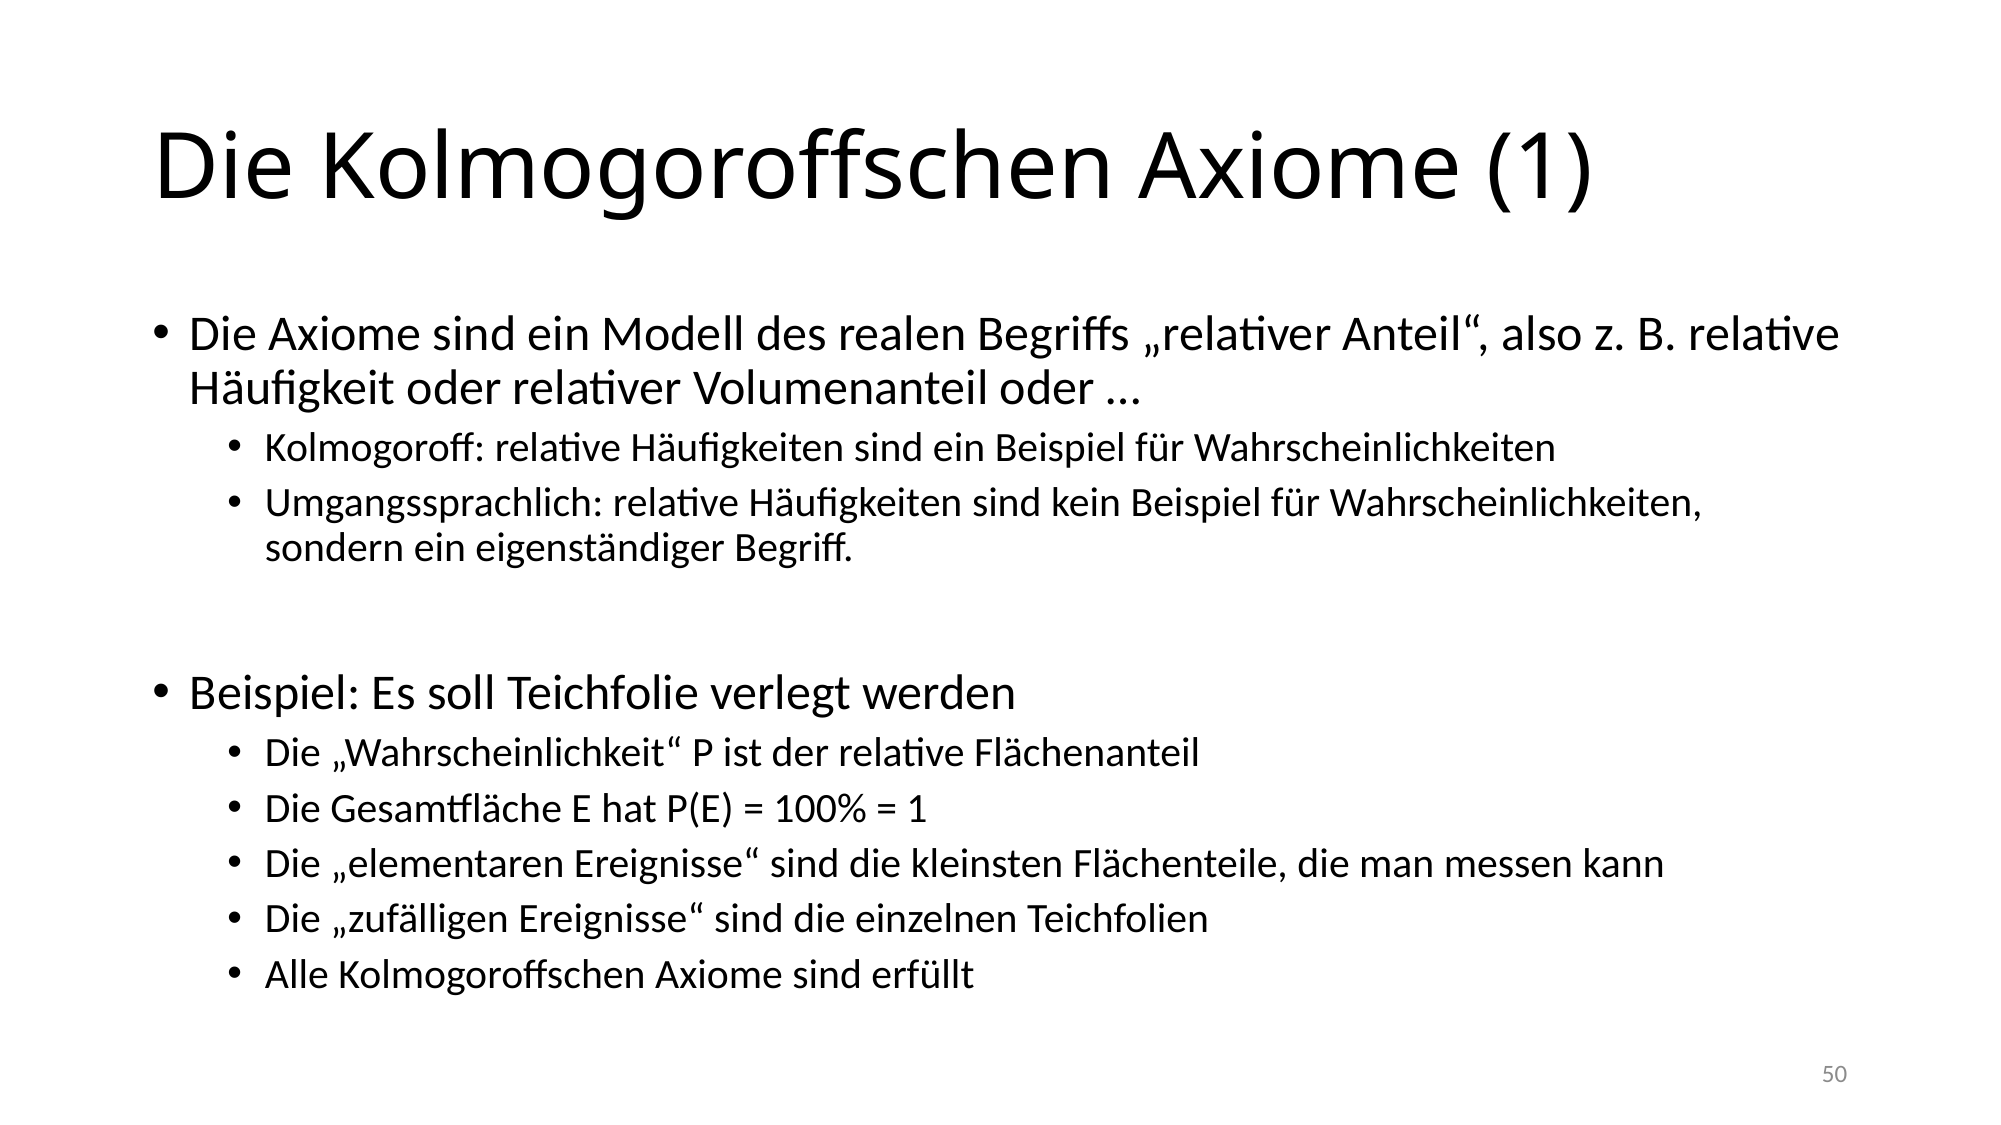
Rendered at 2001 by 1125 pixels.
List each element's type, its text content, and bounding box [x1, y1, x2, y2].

title Die Kolmogoroffschen Axiome (1) [137, 59, 1882, 278]
list Die Axiome sind ein Modell des realen Begriffs „relativer Anteil“, also z. B. relative Häufigkeit oder relativer Volumenanteil oder … Kolmogoroff: relative Häufigkeiten sind ein Beispiel für Wahrscheinlichkeiten Umgangssprachlich: relative Häufigkeiten sind kein Beispiel für Wahrscheinlichkeiten, sondern ein eigenständiger Begriff. Beispiel: Es soll Teichfolie verlegt werden Die „Wahrscheinlichkeit“ P ist der relative Flächenanteil Die Gesamtfläche E hat P(E) = 100% = 1 Die „elementaren Ereignisse“ sind die kleinsten Flächenteile, die man messen kann Die „zufälligen Ereignisse“ sind die einzelnen Teichfolien Alle Kolmogoroffschen Axiome sind erfüllt [137, 299, 1863, 1014]
slide_number 50 [1412, 1042, 1863, 1103]
